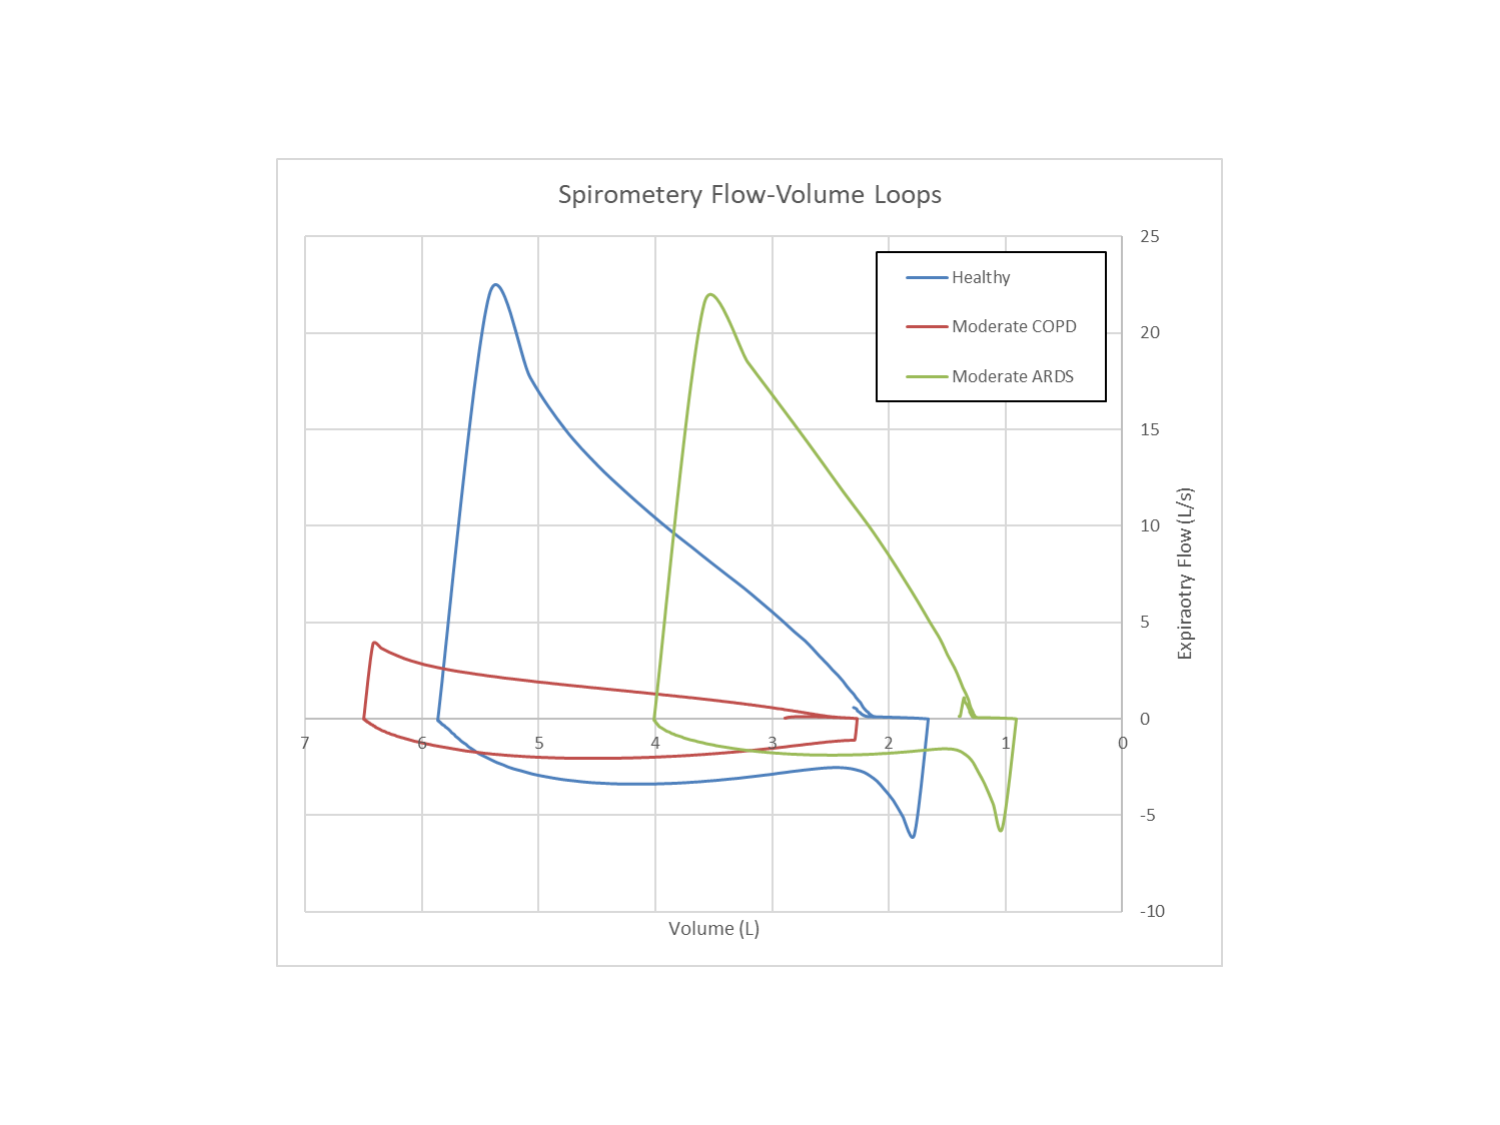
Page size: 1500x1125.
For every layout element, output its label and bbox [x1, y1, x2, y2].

picture [276, 158, 1224, 967]
